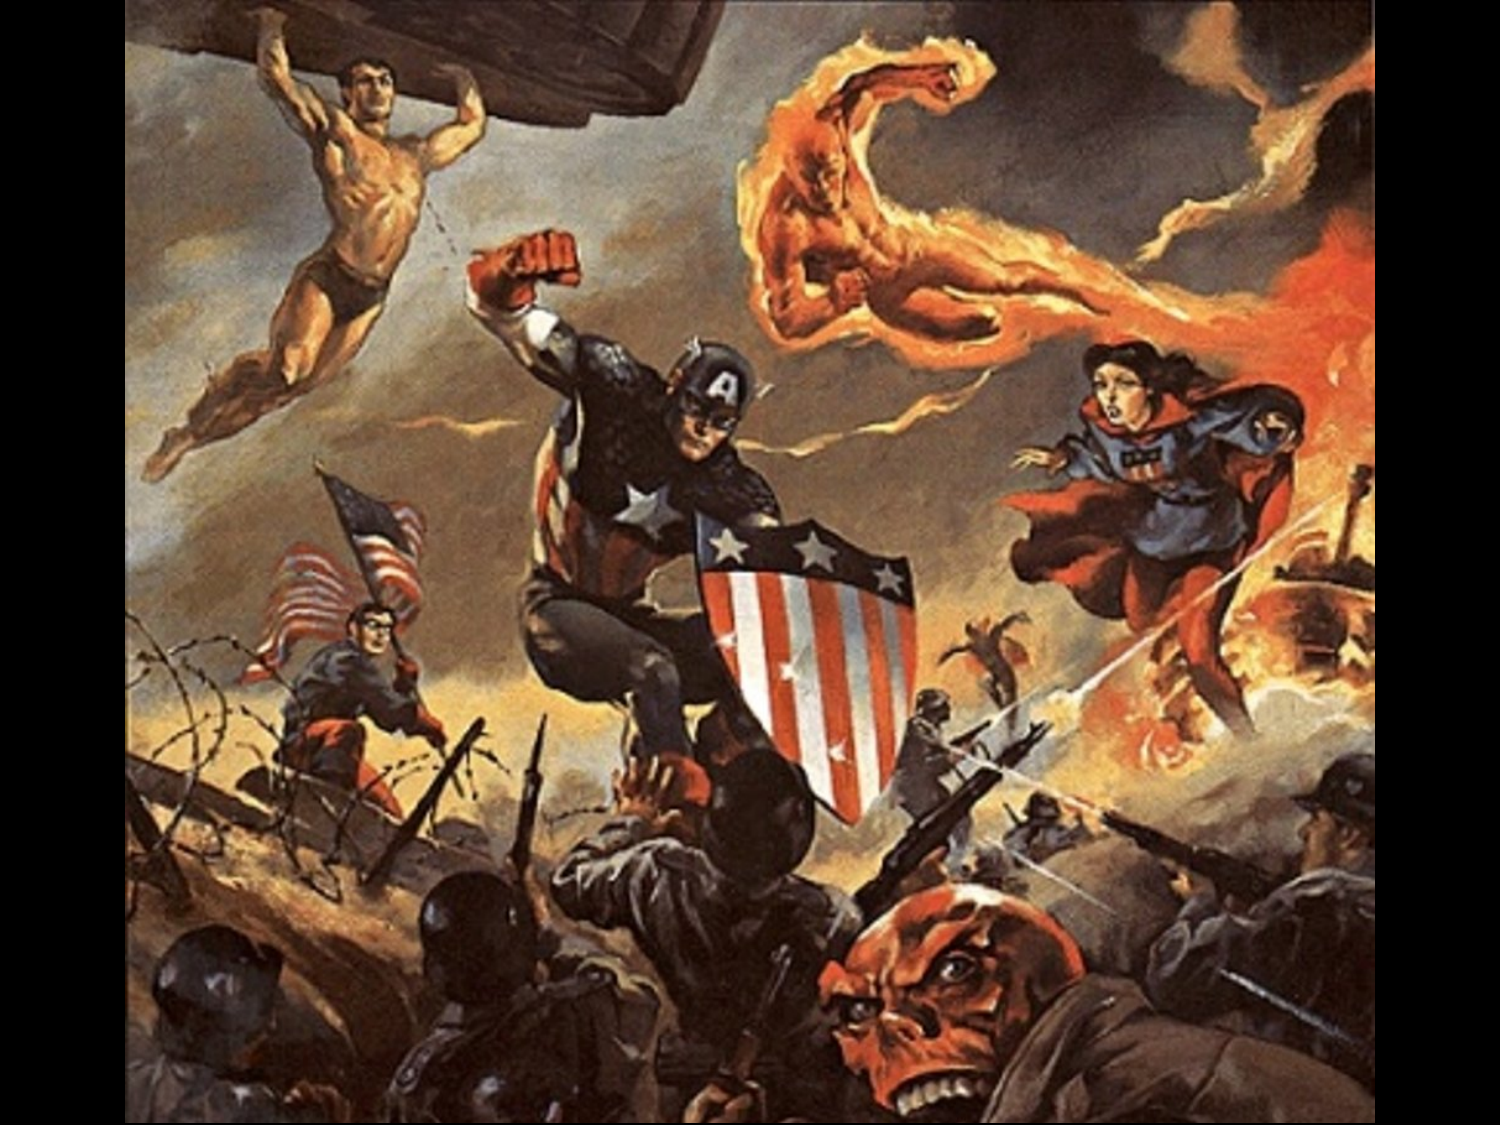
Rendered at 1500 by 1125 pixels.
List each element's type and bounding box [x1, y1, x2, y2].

picture [124, 0, 1376, 1123]
